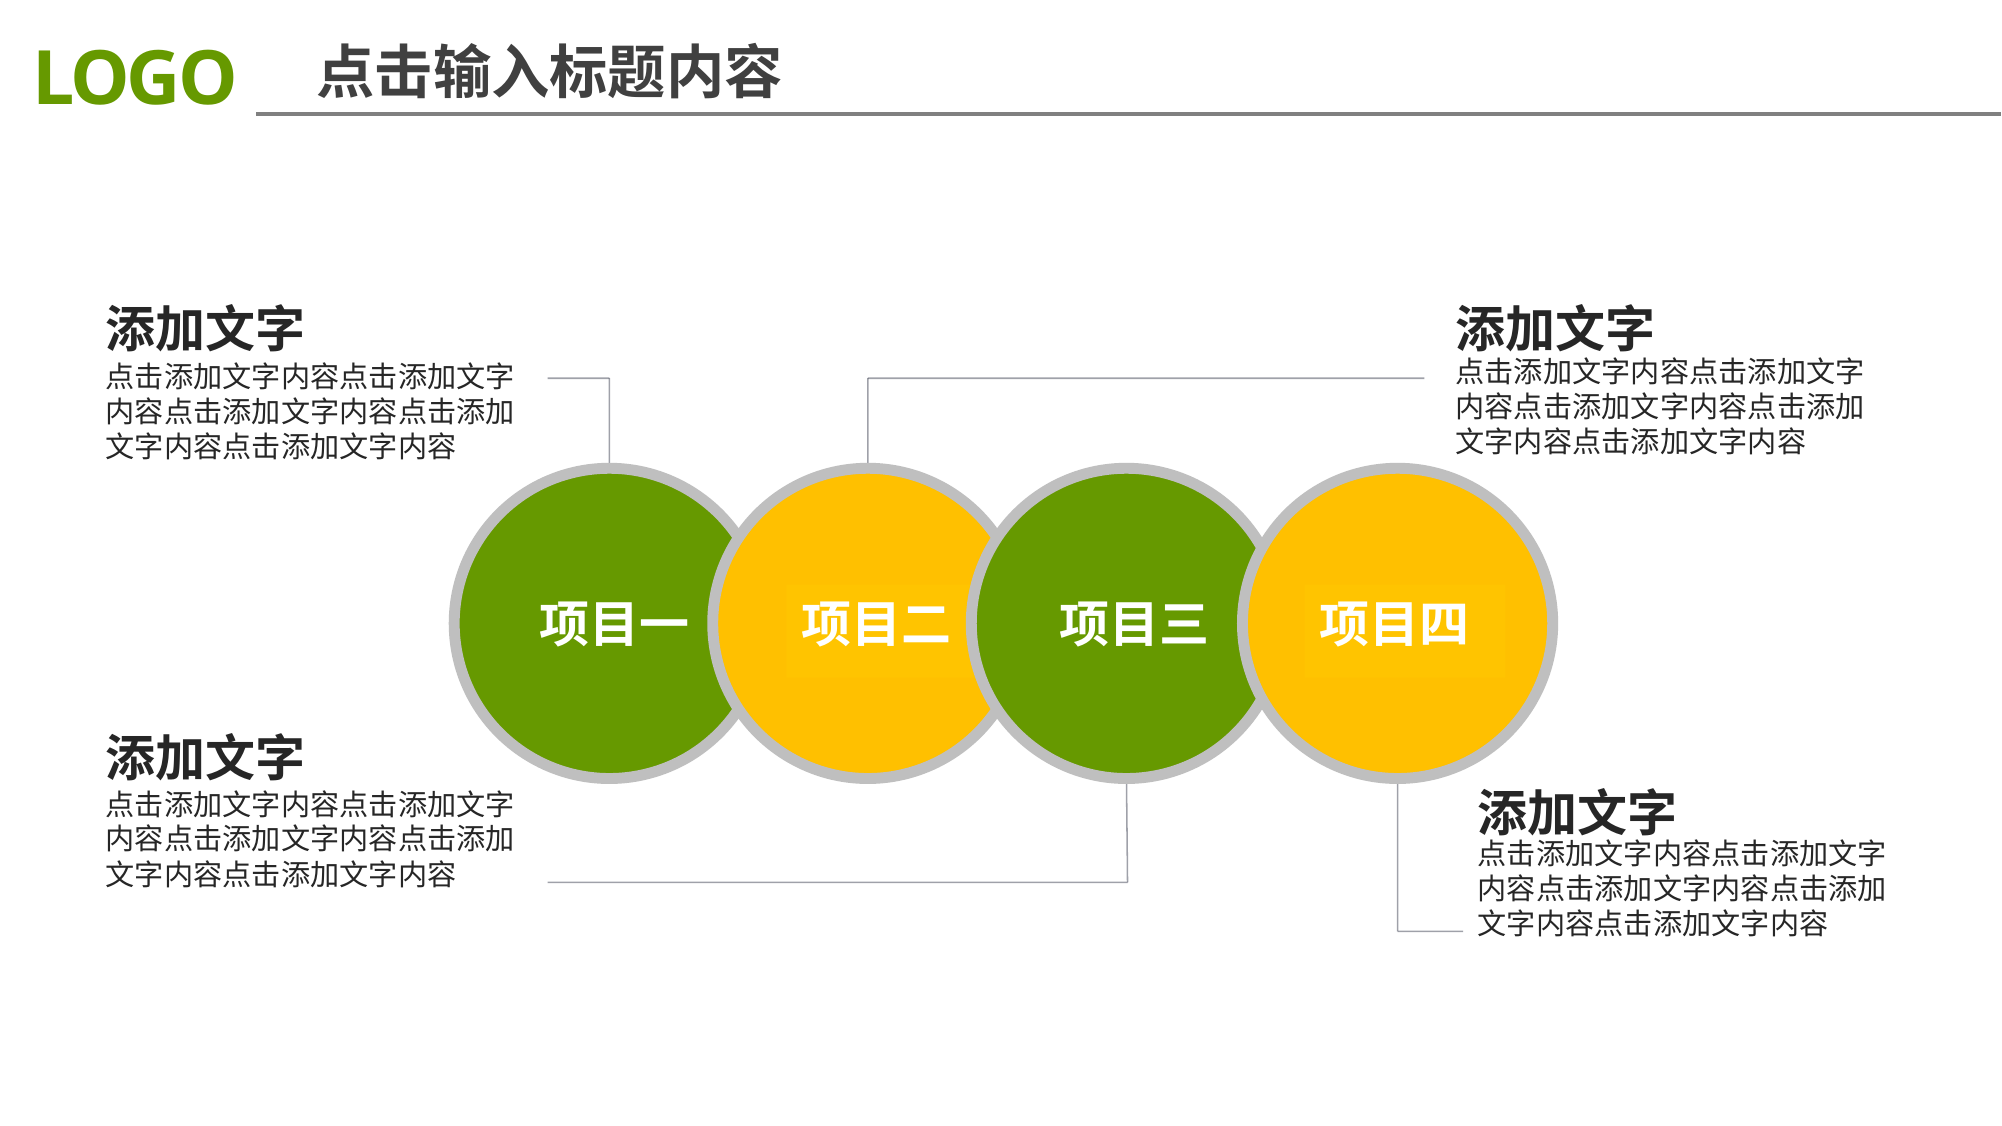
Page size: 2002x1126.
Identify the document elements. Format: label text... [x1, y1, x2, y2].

text_box 点击输入标题内容 [279, 27, 820, 113]
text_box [1242, 467, 1553, 779]
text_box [971, 467, 1241, 779]
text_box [1440, 265, 1898, 554]
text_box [712, 467, 969, 779]
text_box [90, 694, 548, 987]
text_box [90, 265, 548, 540]
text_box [1462, 750, 1921, 1036]
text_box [453, 467, 711, 779]
